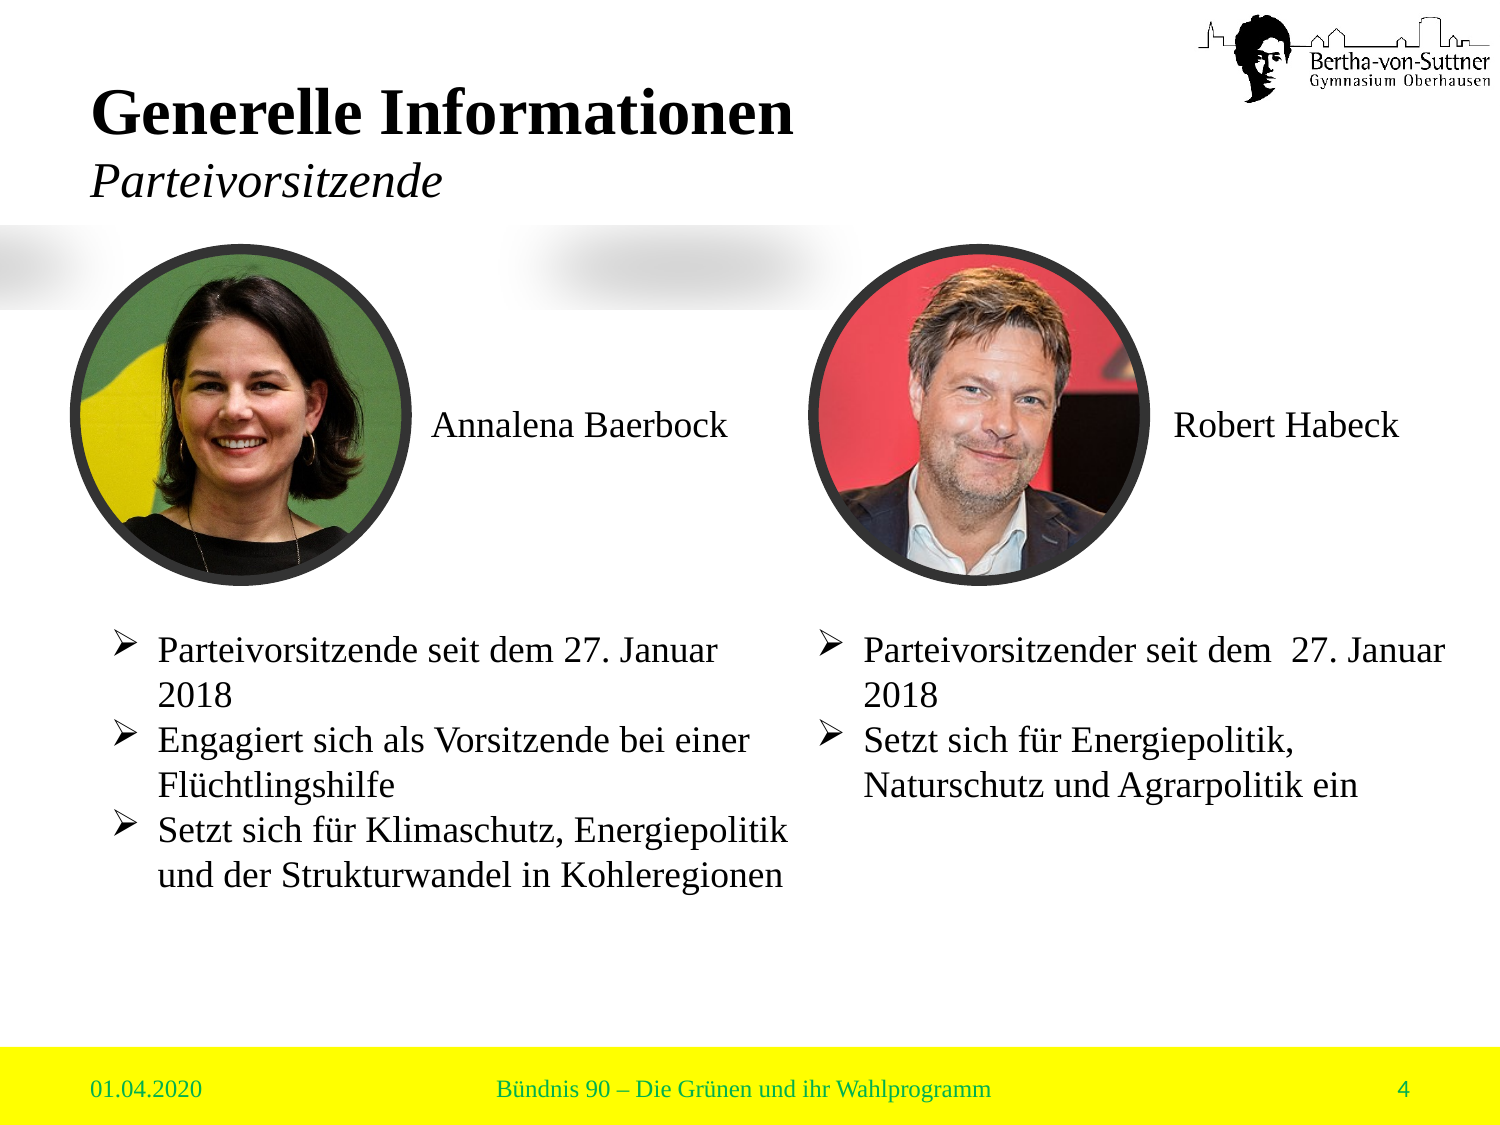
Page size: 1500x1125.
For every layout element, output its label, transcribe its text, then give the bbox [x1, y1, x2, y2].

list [74, 248, 407, 581]
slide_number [75, 1057, 96, 1118]
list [813, 248, 1146, 581]
text_box Annalena Baerbock Parteivorsitzende seit dem 27. Januar 2018 Engagiert sich als Vorsitzende bei einer Flüchtlingshilfe Setzt sich für Klimaschutz, Energiepolitik und der Strukturwandel in Kohleregionen [96, 393, 801, 1125]
title Generelle Informationen Parteivorsitzende [75, 44, 1425, 232]
picture [1188, 2, 1500, 114]
text_box Robert Habeck Parteivorsitzender seit dem 27. Januar 2018 Setzt sich für Energiepolitik, Naturschutz und Agrarpolitik ein [801, 393, 1489, 1125]
